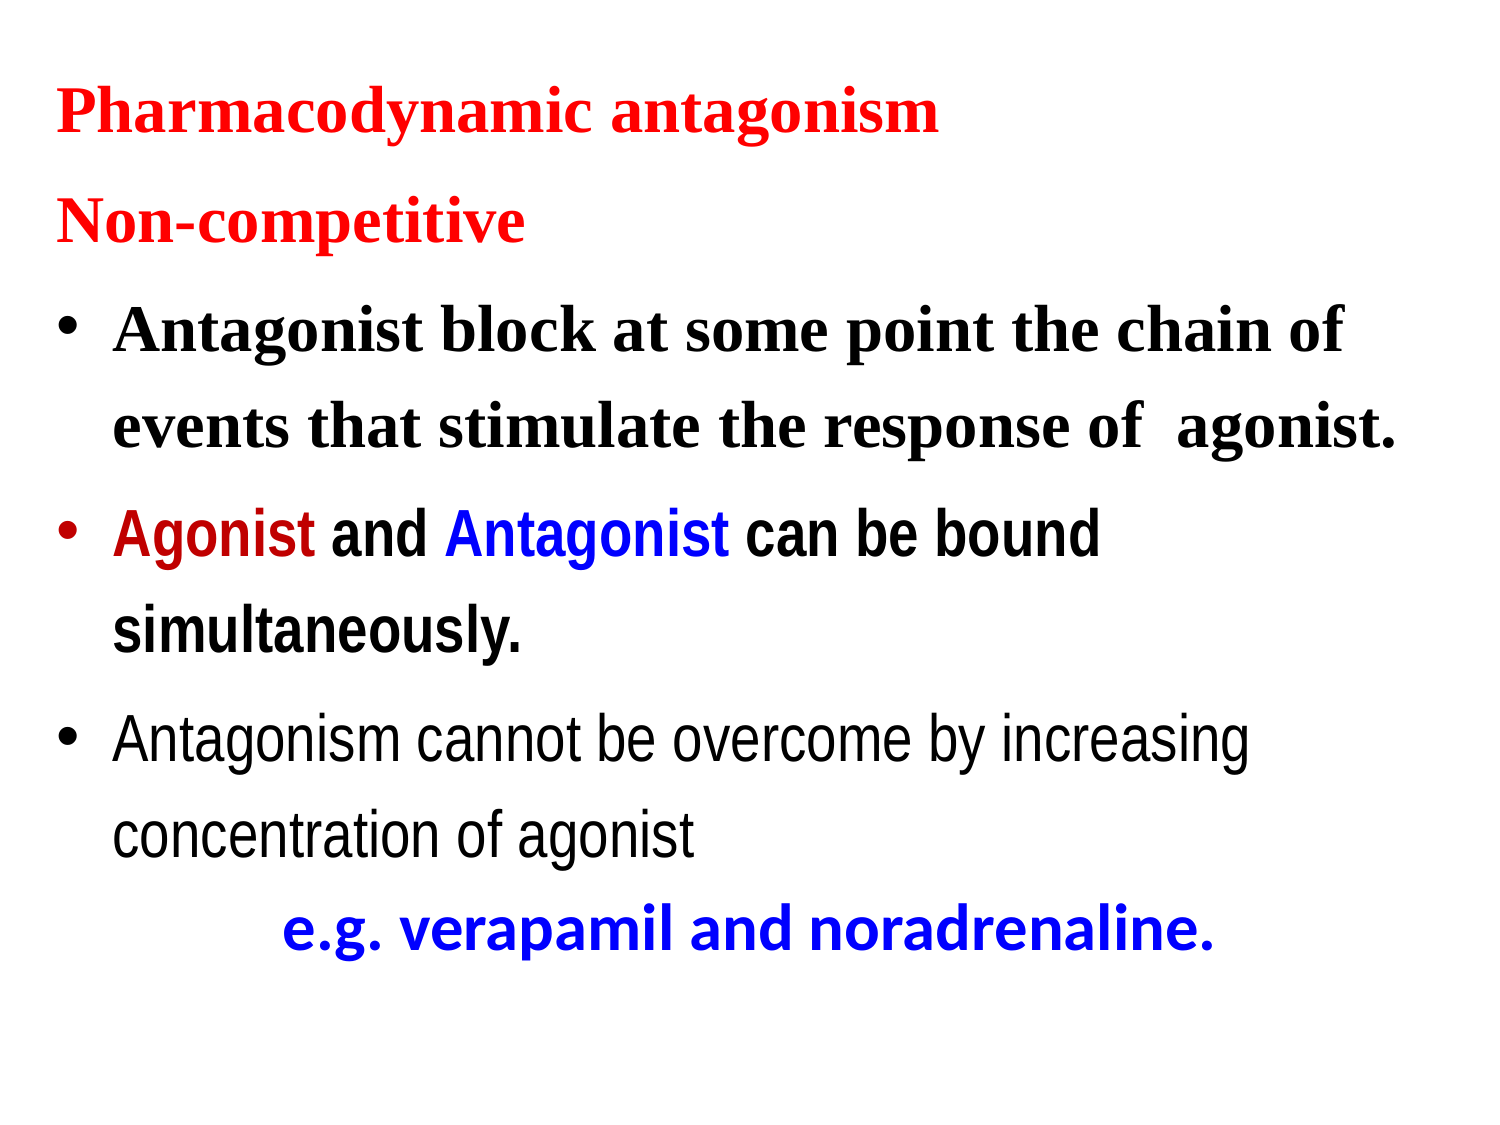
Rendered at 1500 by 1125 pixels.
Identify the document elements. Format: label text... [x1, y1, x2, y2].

list Pharmacodynamic antagonism Non-competitive Antagonist block at some point the chain of events that stimulate the response of agonist. Agonist and Antagonist can be bound simultaneously. Antagonism cannot be overcome by increasing concentration of agonist e.g. verapamil and noradrenaline. [40, 42, 1460, 1071]
